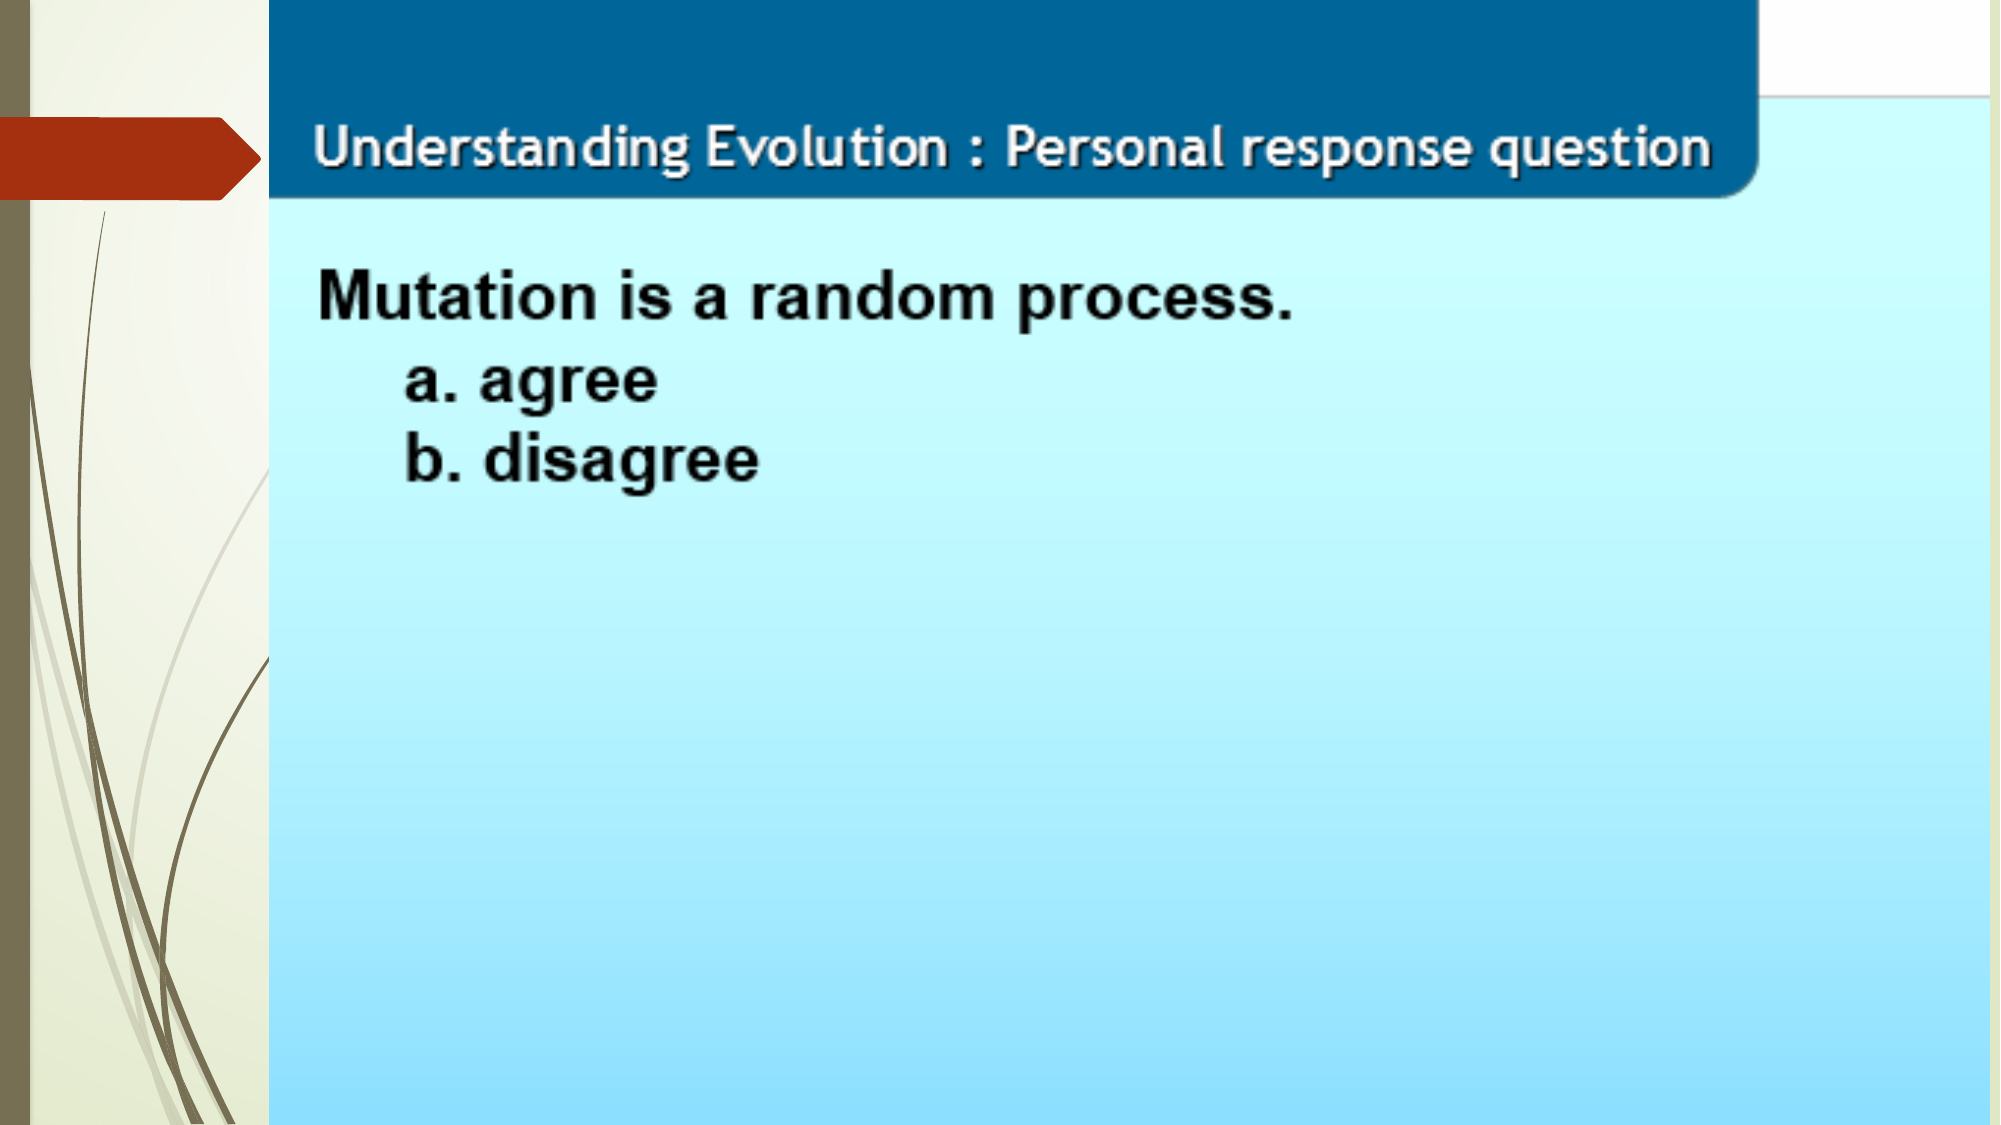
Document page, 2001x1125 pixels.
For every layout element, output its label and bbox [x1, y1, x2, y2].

picture [970, 136, 983, 146]
picture [1264, 136, 1474, 178]
picture [887, 136, 948, 167]
picture [970, 157, 983, 168]
picture [548, 136, 577, 167]
picture [269, 0, 1991, 1125]
picture [1488, 136, 1520, 178]
picture [315, 124, 348, 167]
picture [1211, 124, 1226, 167]
picture [353, 124, 545, 167]
picture [802, 124, 845, 167]
picture [1243, 136, 1265, 166]
picture [849, 124, 884, 167]
picture [1523, 124, 1711, 167]
picture [707, 124, 737, 167]
picture [581, 124, 690, 178]
picture [1007, 124, 1208, 167]
picture [736, 136, 799, 167]
